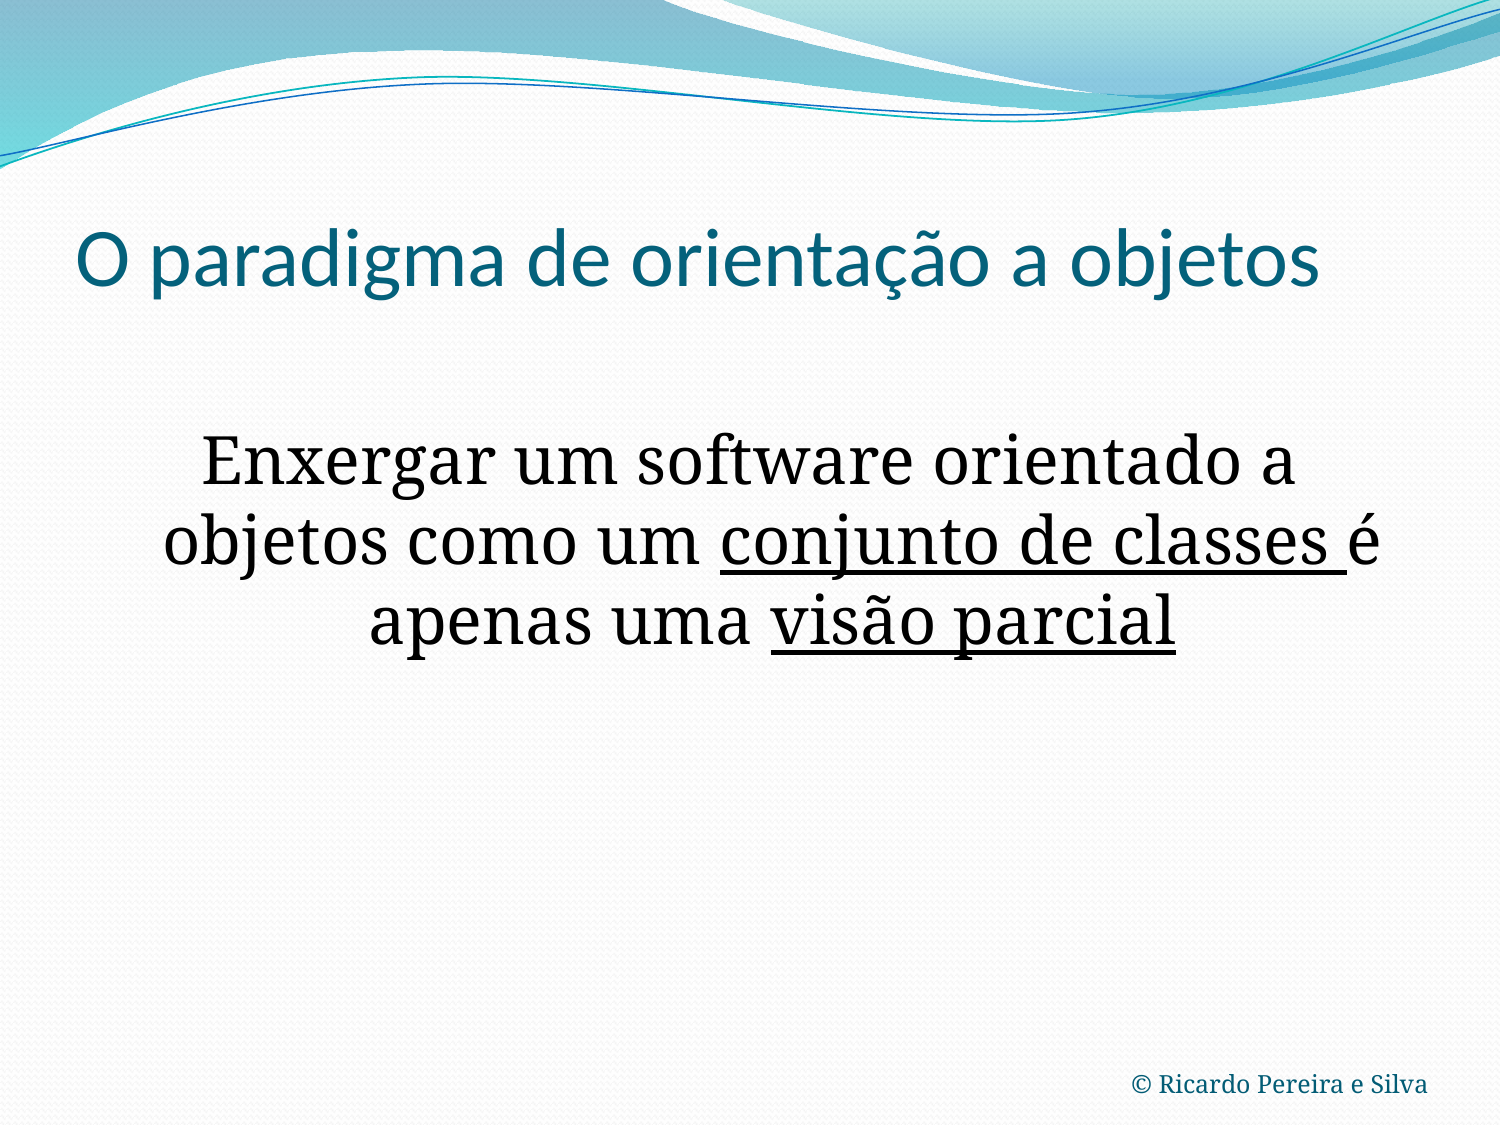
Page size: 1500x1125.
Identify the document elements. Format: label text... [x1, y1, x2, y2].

list Enxergar um software orientado a objetos como um conjunto de classes é apenas uma visão parcial [75, 317, 1425, 1038]
footer © Ricardo Pereira e Silva [1101, 1042, 1429, 1103]
title O paradigma de orientação a objetos [75, 115, 1425, 303]
